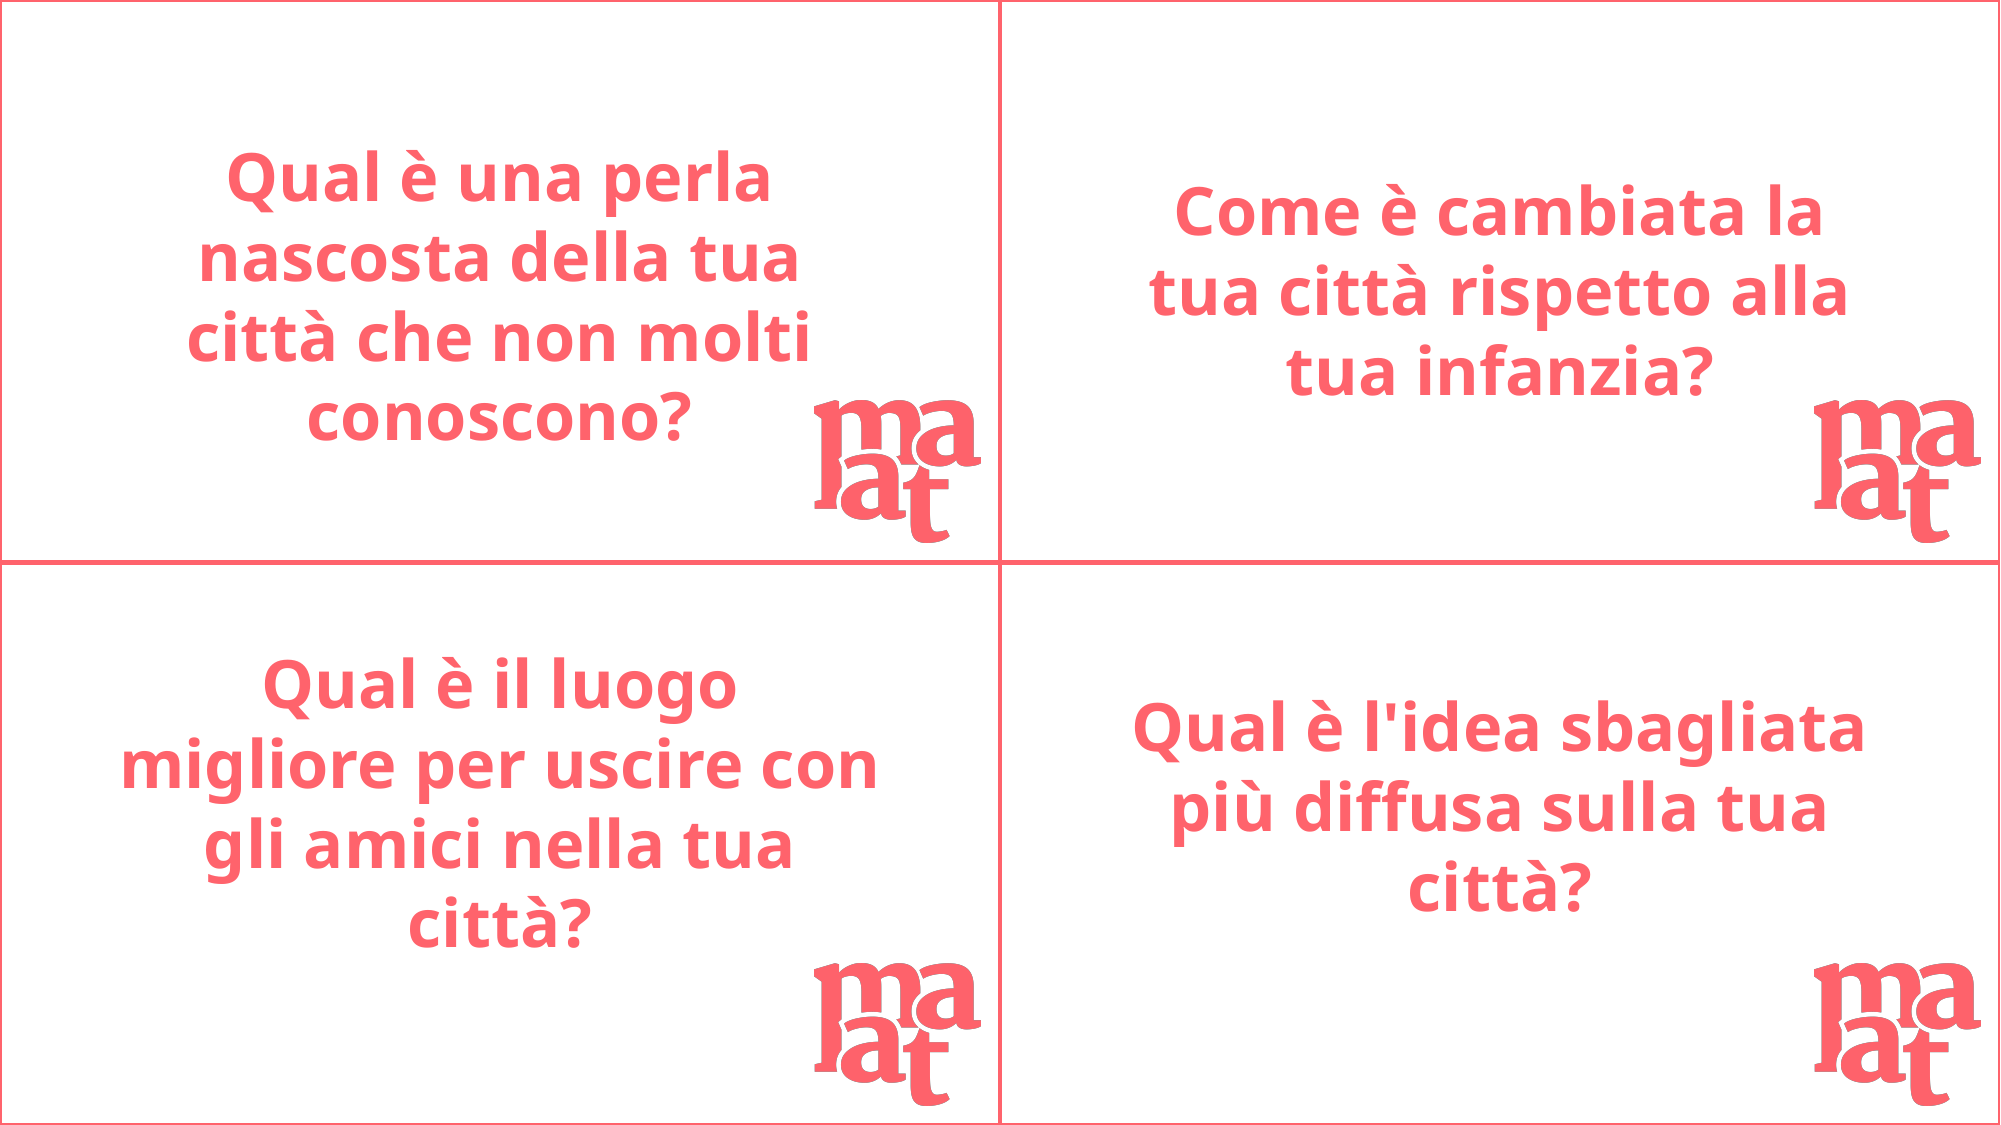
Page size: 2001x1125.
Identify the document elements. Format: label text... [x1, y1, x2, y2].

text_box Qual è l'idea sbagliata più diffusa sulla tua città? [1102, 676, 1898, 932]
picture [814, 962, 981, 1106]
picture [1814, 962, 1981, 1106]
picture [1814, 400, 1981, 544]
text_box [0, 562, 999, 1125]
text_box [999, 0, 2000, 562]
picture [814, 400, 981, 544]
text_box [999, 562, 2000, 1125]
text_box [0, 0, 999, 562]
text_box Qual è una perla nascosta della tua città che non molti conoscono? [102, 126, 898, 462]
text_box Qual è il luogo migliore per uscire con gli amici nella tua città? [102, 633, 898, 969]
text_box Come è cambiata la tua città rispetto alla tua infanzia? [1102, 161, 1898, 417]
